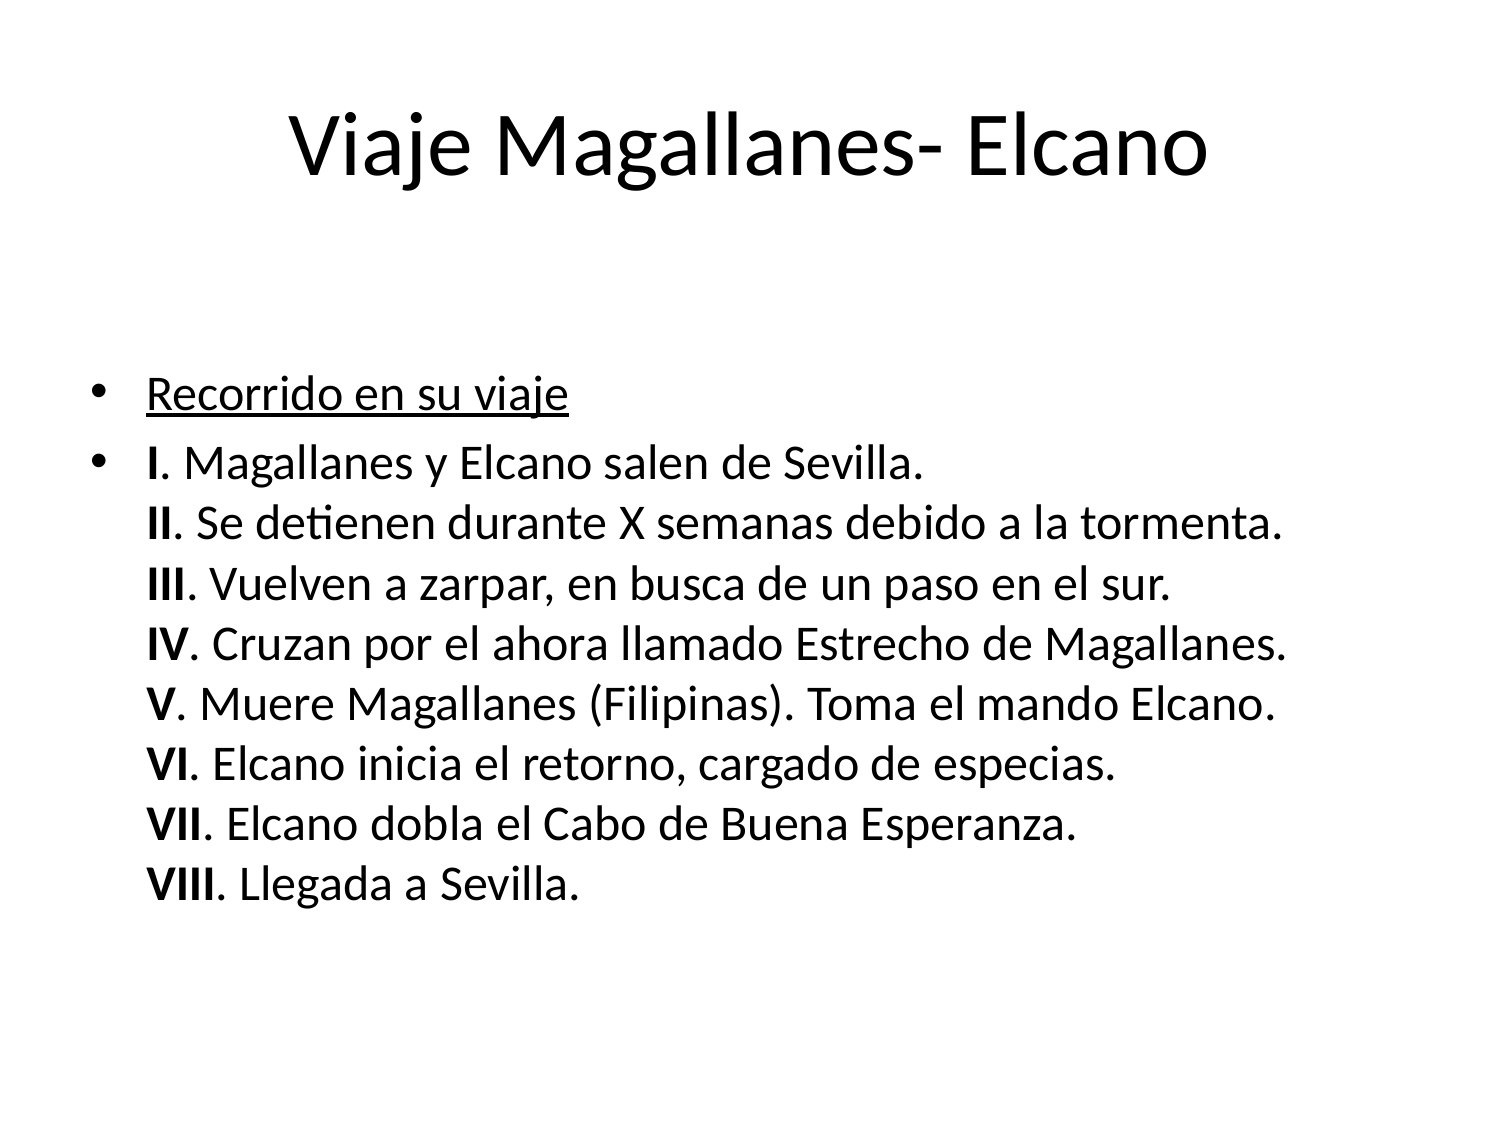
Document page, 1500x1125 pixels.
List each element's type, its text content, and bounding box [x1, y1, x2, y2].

title Viaje Magallanes- Elcano [75, 45, 1425, 233]
list Recorrido en su viaje I. Magallanes y Elcano salen de Sevilla. II. Se detienen durante X semanas debido a la tormenta. III. Vuelven a zarpar, en busca de un paso en el sur. IV. Cruzan por el ahora llamado Estrecho de Magallanes. V. Muere Magallanes (Filipinas). Toma el mando Elcano. VI. Elcano inicia el retorno, cargado de especias. VII. Elcano dobla el Cabo de Buena Esperanza. VIII. Llegada a Sevilla. [75, 262, 1425, 1005]
